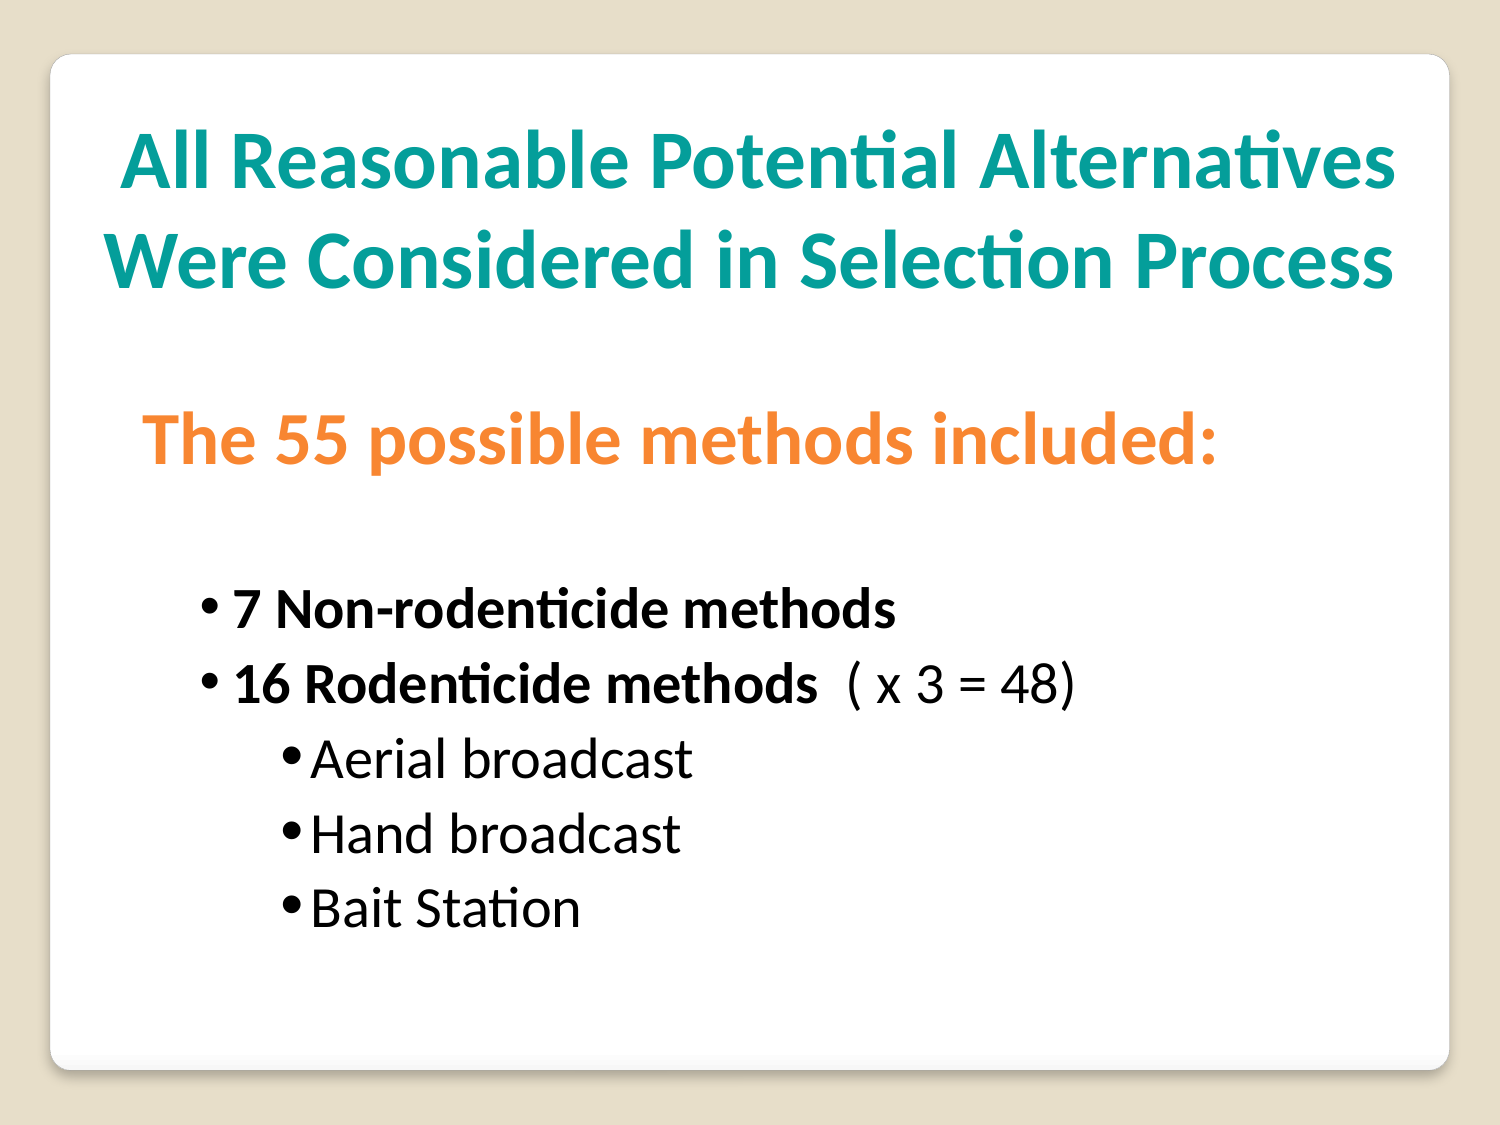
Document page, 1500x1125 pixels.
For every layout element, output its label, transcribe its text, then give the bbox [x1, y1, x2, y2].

list The 55 possible methods included: 7 Non-rodenticide methods 16 Rodenticide methods ( x 3 = 48) Aerial broadcast Hand broadcast Bait Station [112, 375, 1338, 1000]
title All Reasonable Potential Alternatives Were Considered in Selection Process [37, 87, 1463, 313]
